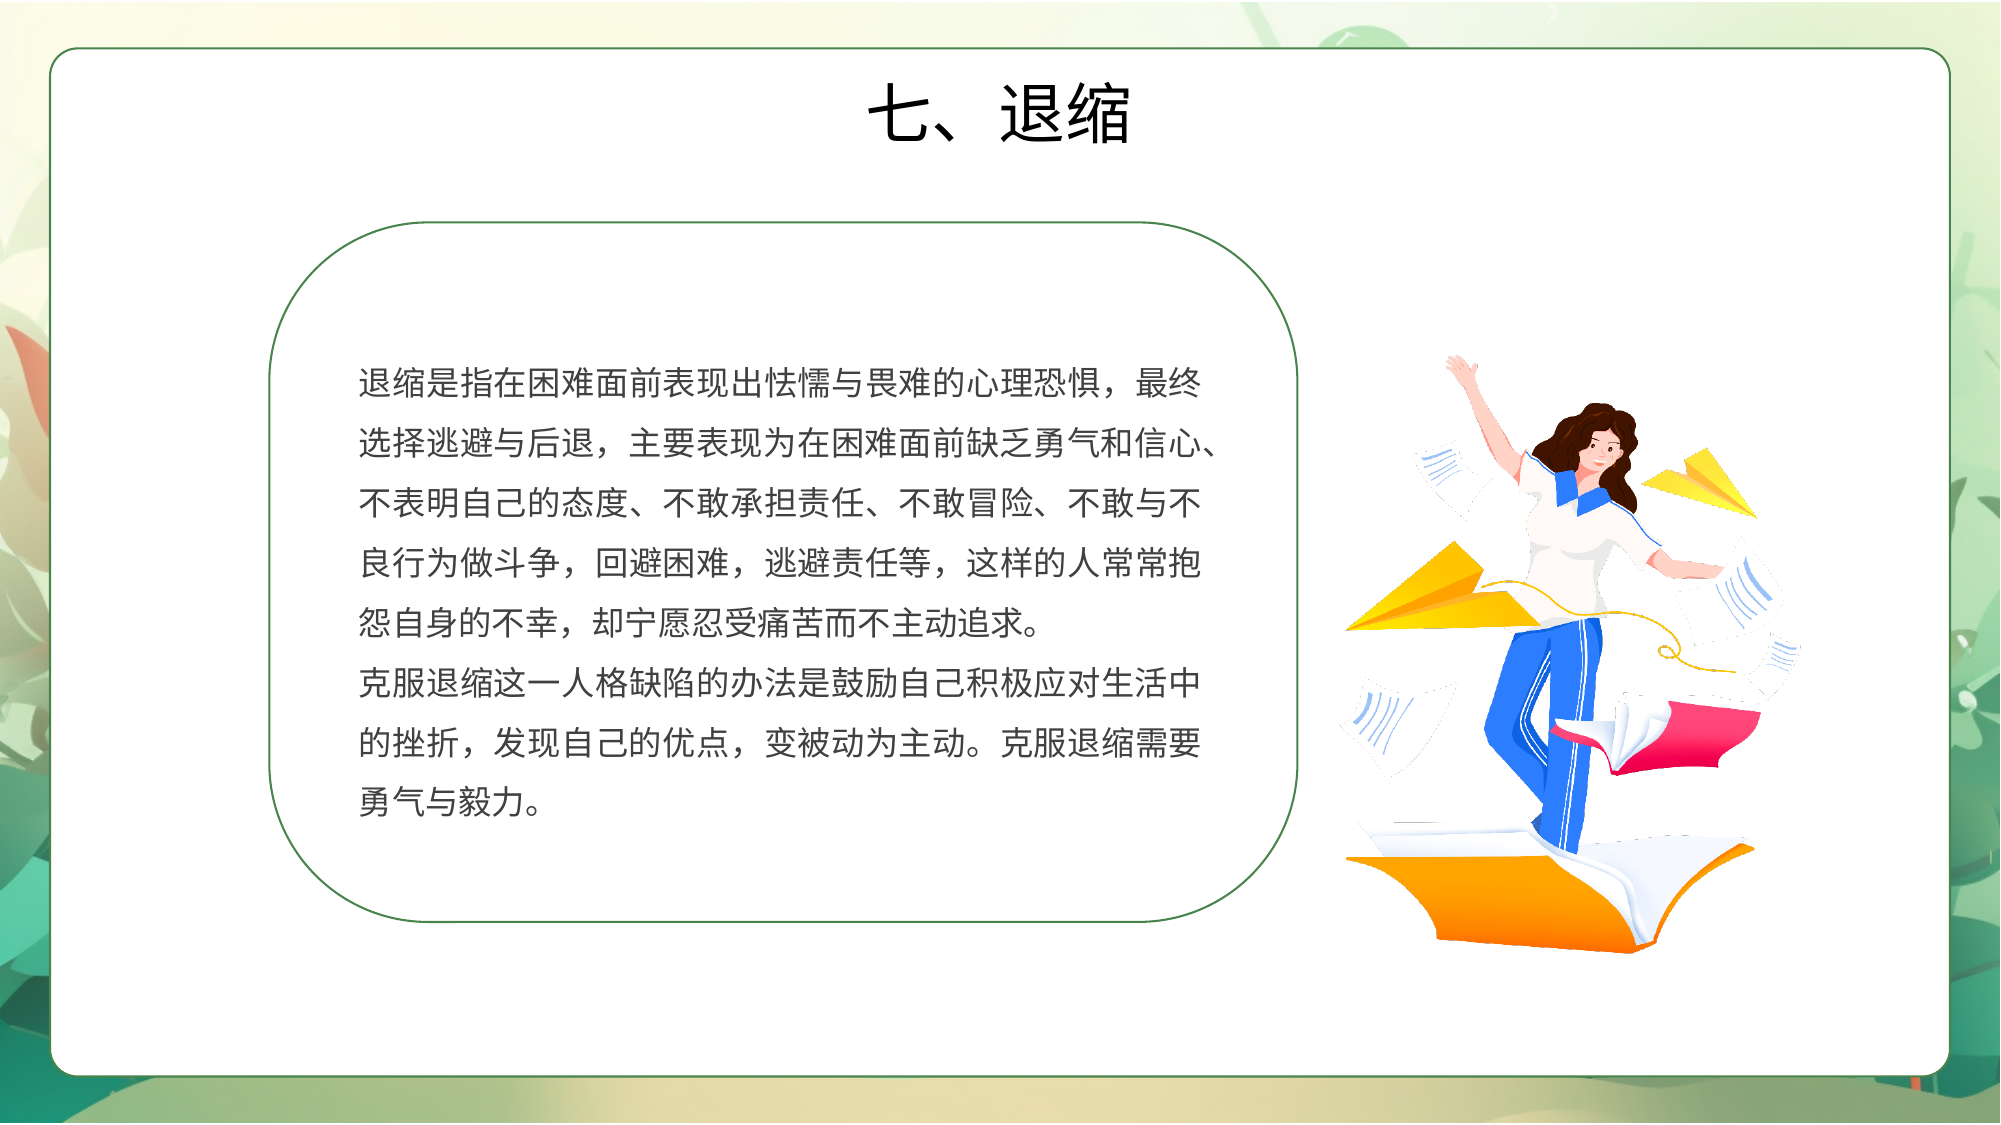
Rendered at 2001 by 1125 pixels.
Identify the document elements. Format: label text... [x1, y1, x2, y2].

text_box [269, 222, 1298, 922]
text_box 七、退缩 [437, 64, 1561, 160]
picture [0, 2, 2000, 1123]
